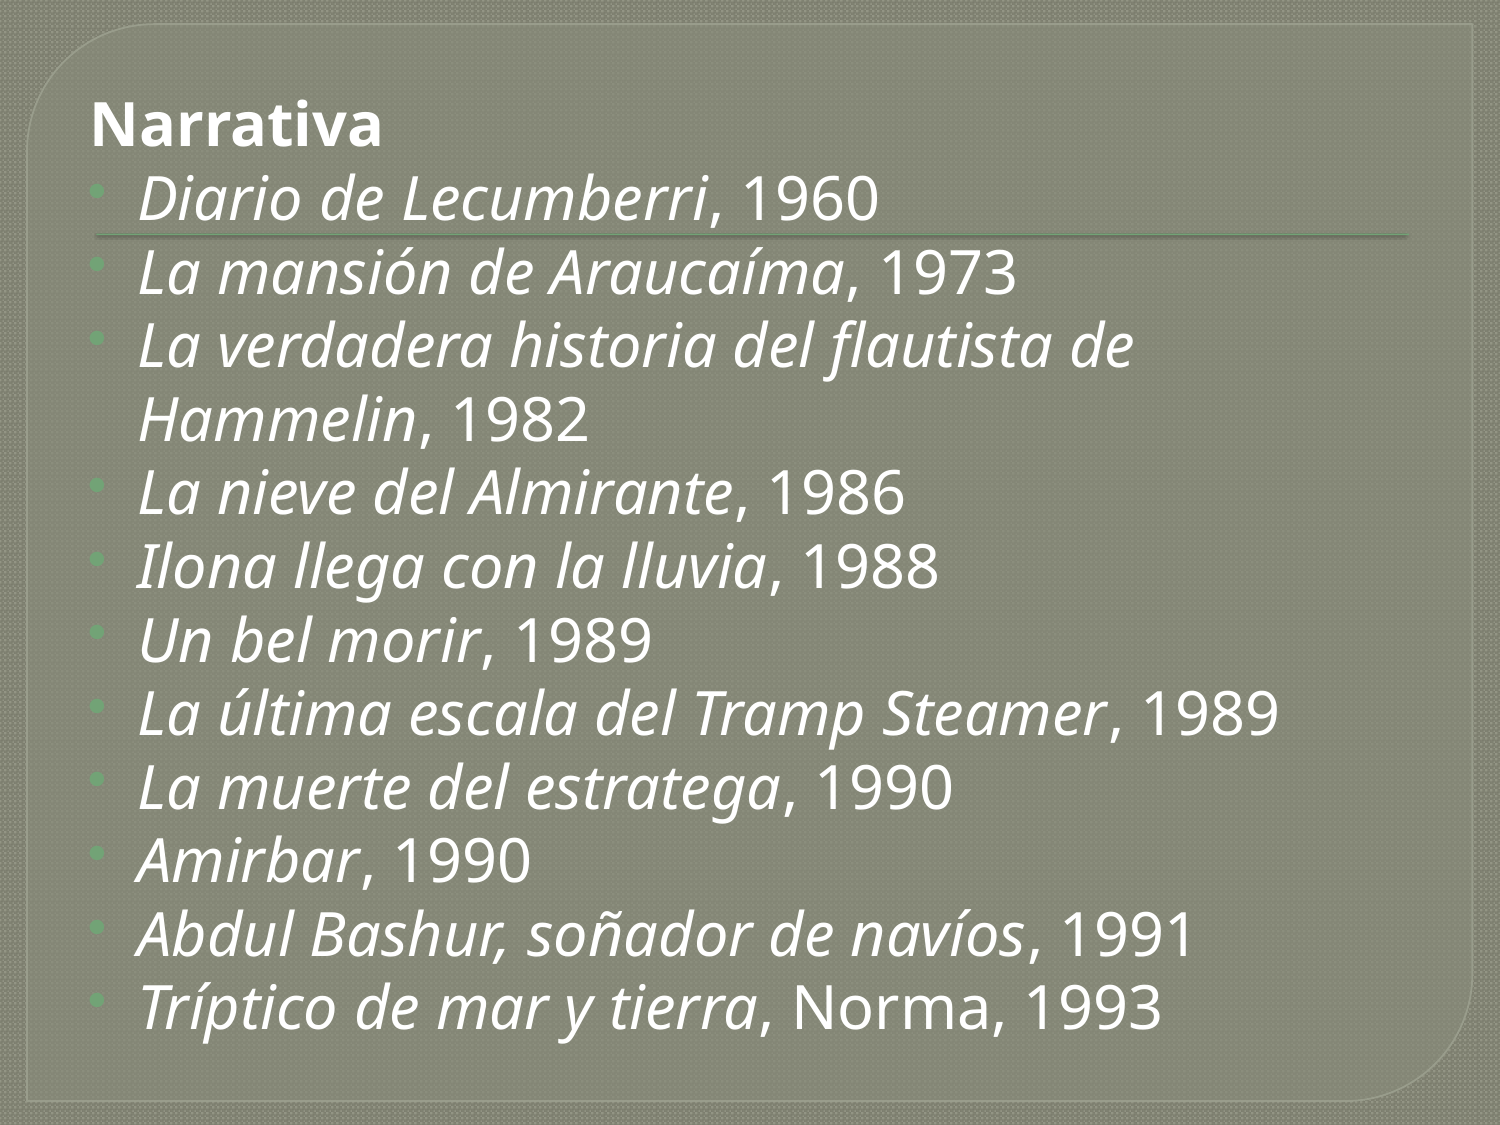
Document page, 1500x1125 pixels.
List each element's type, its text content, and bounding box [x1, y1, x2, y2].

list Narrativa Diario de Lecumberri, 1960 La mansión de Araucaíma, 1973 La verdadera historia del flautista de Hammelin, 1982 La nieve del Almirante, 1986 Ilona llega con la lluvia, 1988 Un bel morir, 1989 La última escala del Tramp Steamer, 1989 La muerte del estratega, 1990 Amirbar, 1990 Abdul Bashur, soñador de navíos, 1991 Tríptico de mar y tierra, Norma, 1993 [75, 78, 1425, 1059]
